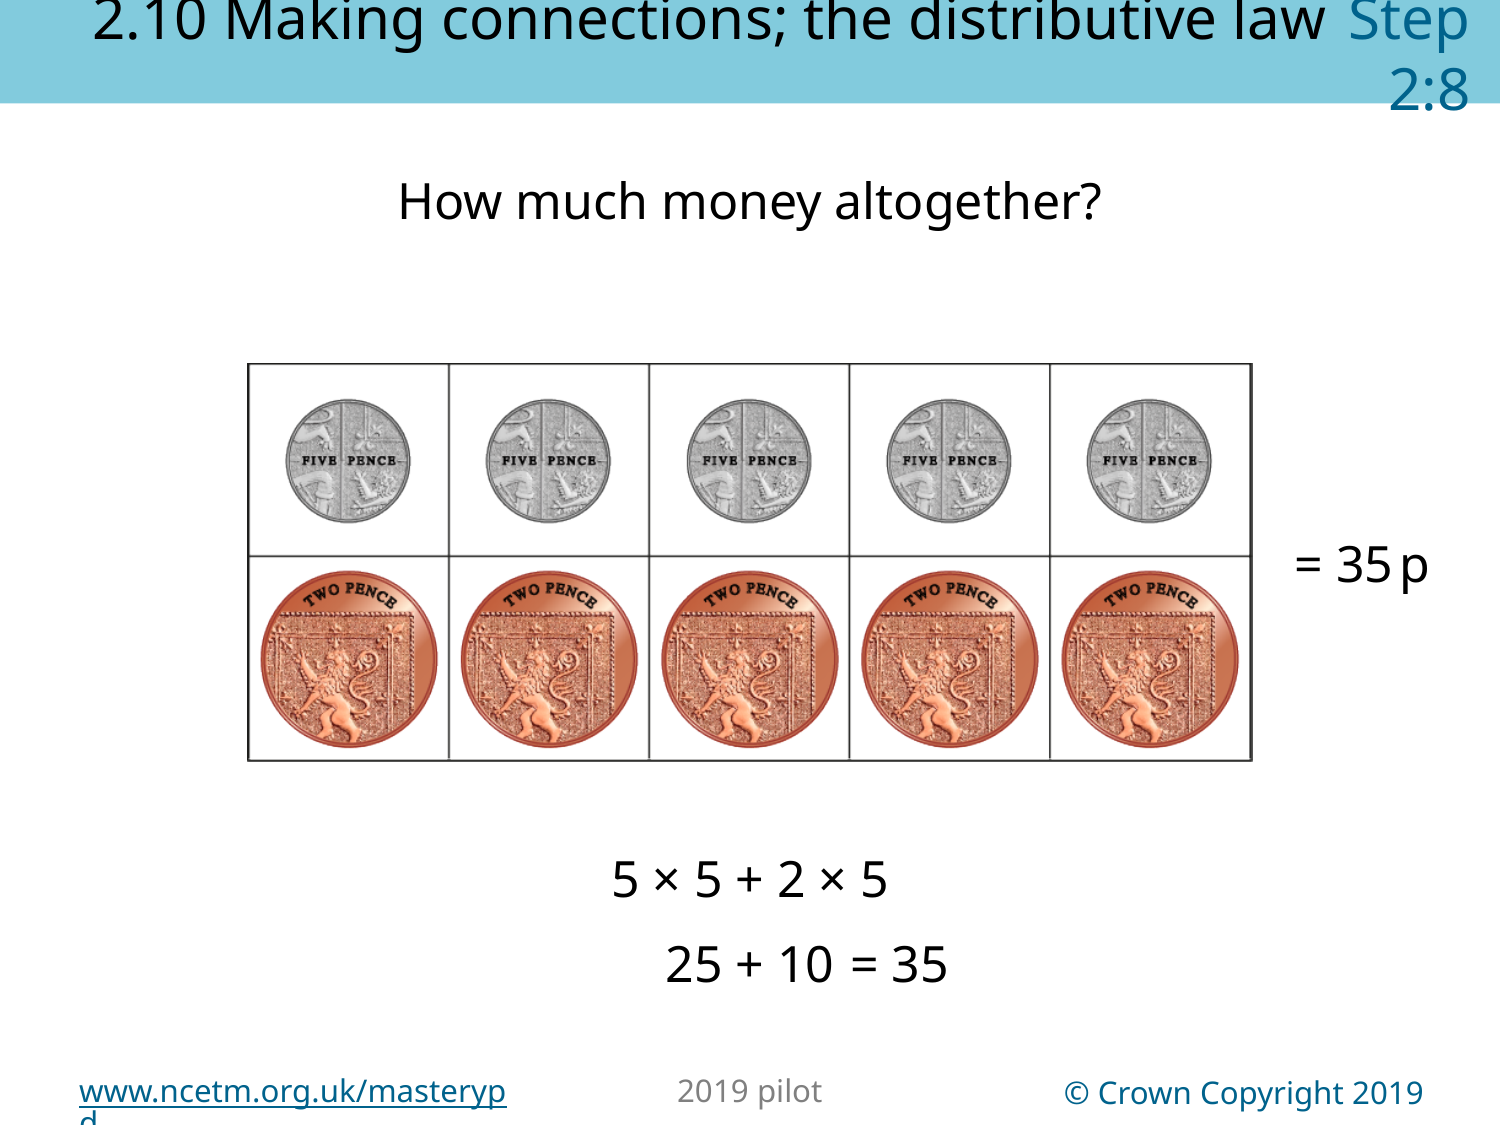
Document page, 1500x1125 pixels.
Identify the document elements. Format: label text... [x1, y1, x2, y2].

picture [247, 362, 1253, 763]
text_box = 35 p [1279, 524, 1446, 600]
list 2.10 Making connections; the distributive law Step 2:8 [0, 0, 1500, 104]
text_box 25 + 10 [650, 925, 835, 1000]
text_box 5 × 5 + 2 × 5 [596, 840, 904, 916]
text_box How much money altogether? [382, 161, 1118, 237]
text_box = 35 [835, 925, 965, 1000]
